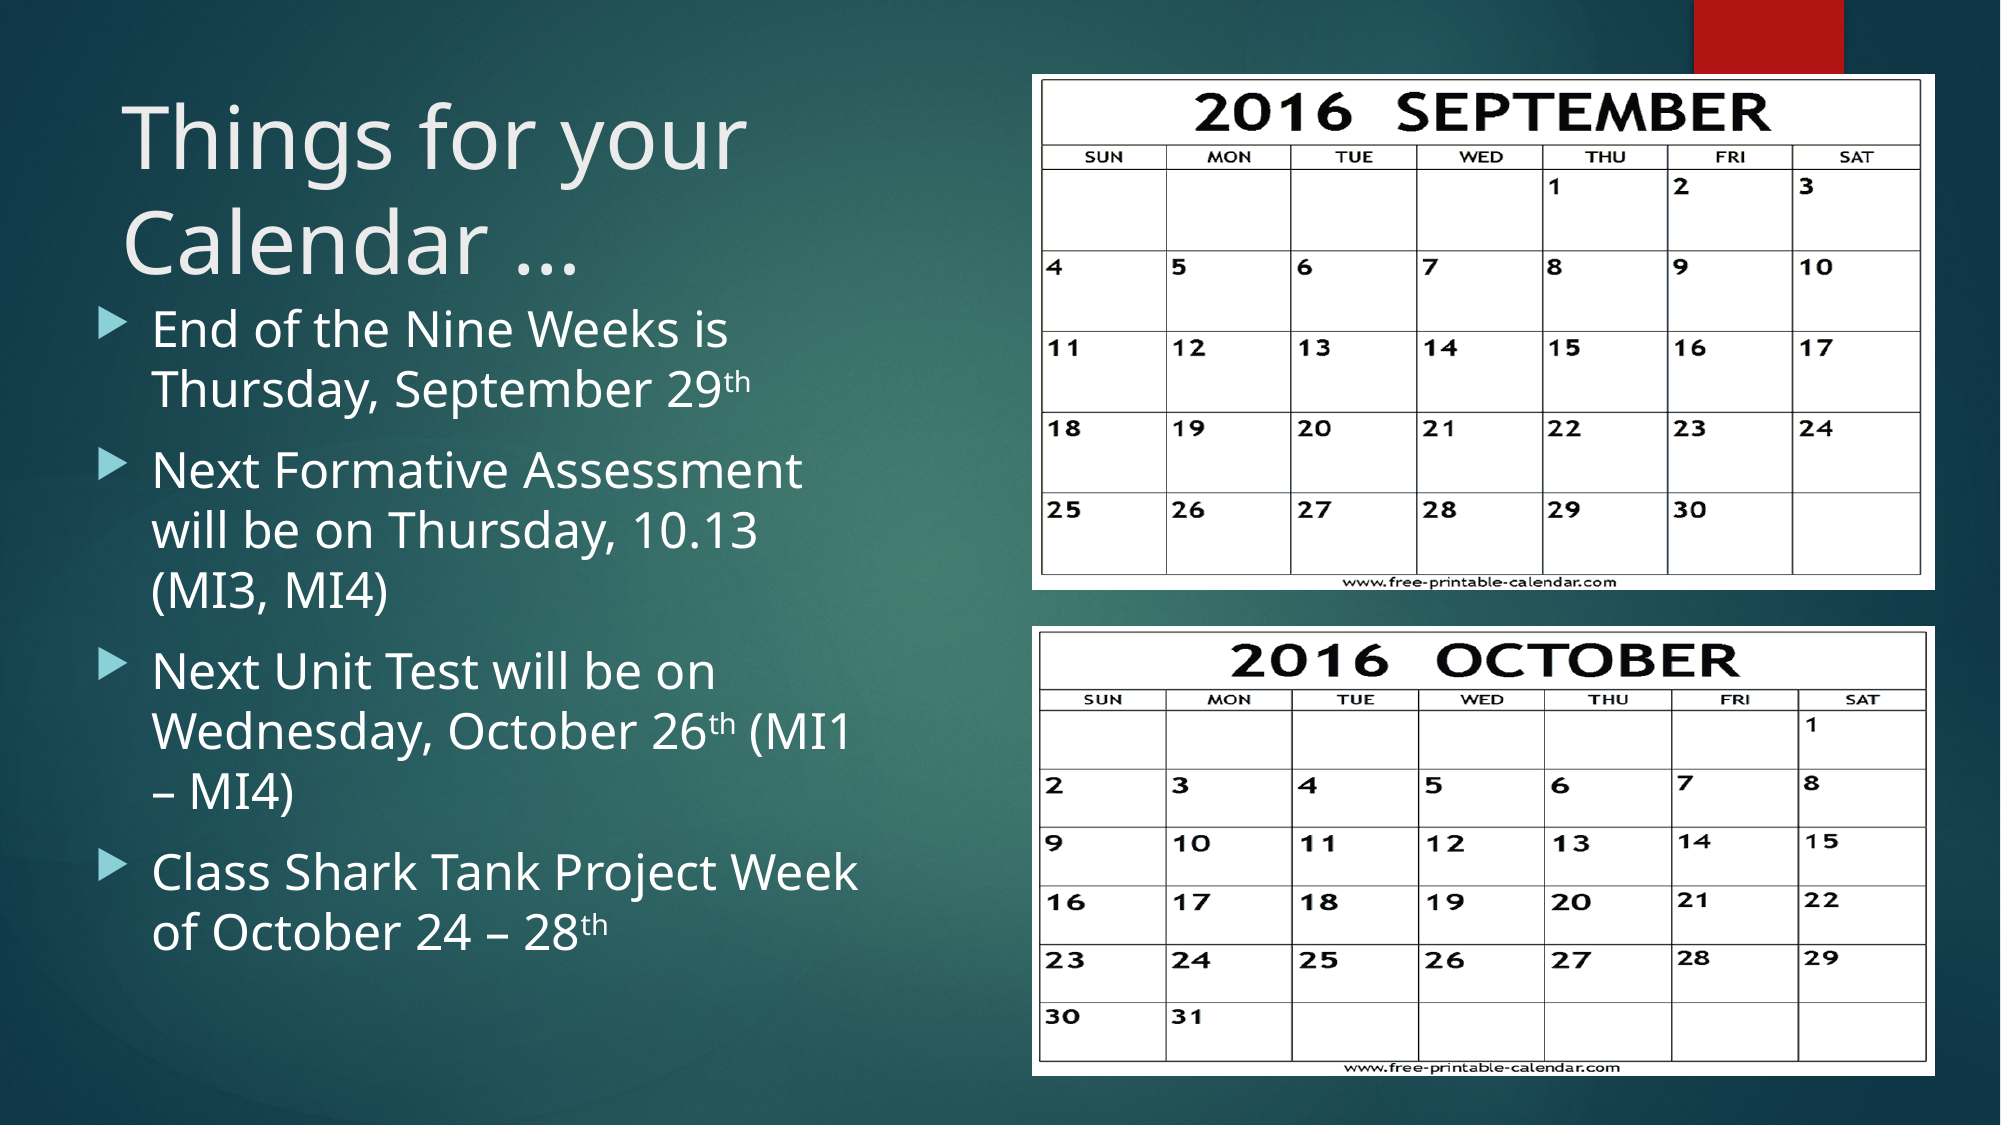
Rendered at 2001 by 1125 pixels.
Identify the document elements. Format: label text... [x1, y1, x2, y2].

title Things for your Calendar … [106, 74, 1030, 304]
list End of the Nine Weeks is Thursday, September 29th Next Formative Assessment will be on Thursday, 10.13 (MI3, MI4) Next Unit Test will be on Wednesday, October 26th (MI1 – MI4) Class Shark Tank Project Week of October 24 – 28th [79, 290, 878, 889]
picture [1032, 74, 1935, 590]
picture [1032, 626, 1935, 1076]
